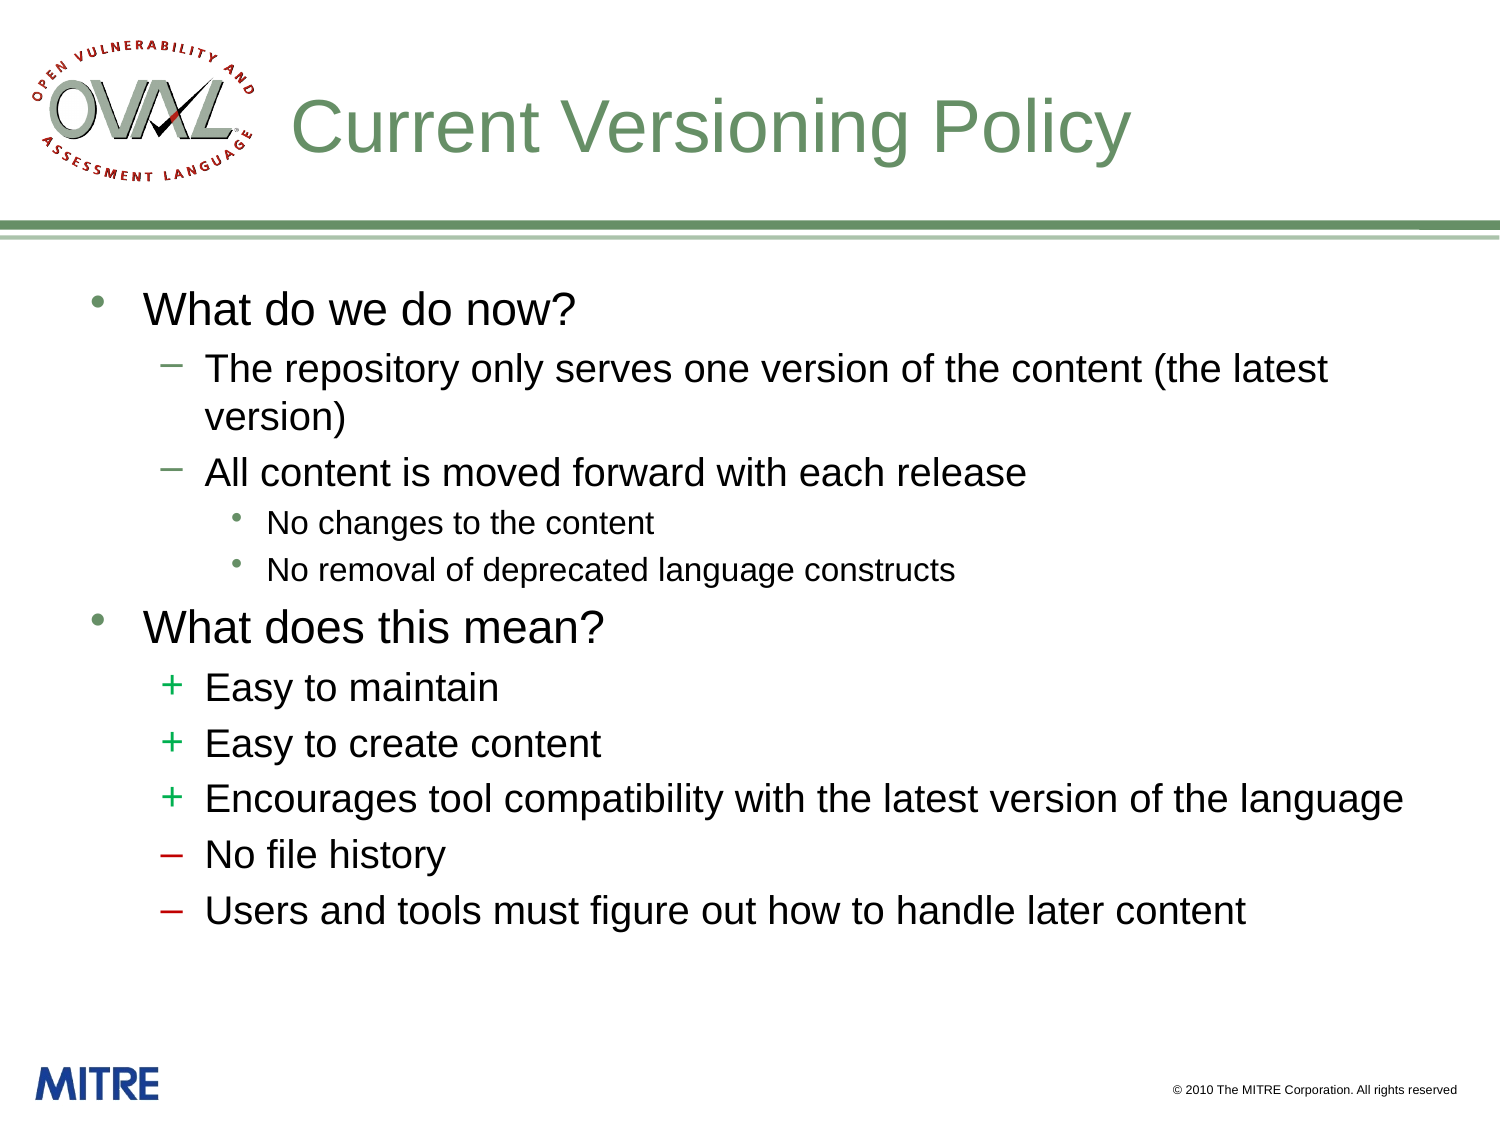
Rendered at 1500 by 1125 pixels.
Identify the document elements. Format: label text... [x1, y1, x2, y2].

list What do we do now? The repository only serves one version of the content (the latest version) All content is moved forward with each release No changes to the content No removal of deprecated language constructs What does this mean? Easy to maintain Easy to create content Encourages tool compatibility with the latest version of the language No file history Users and tools must figure out how to handle later content [74, 271, 1426, 990]
title Current Versioning Policy [274, 44, 1438, 201]
picture [0, 0, 313, 238]
picture [30, 1064, 163, 1106]
text_box [437, 637, 468, 698]
